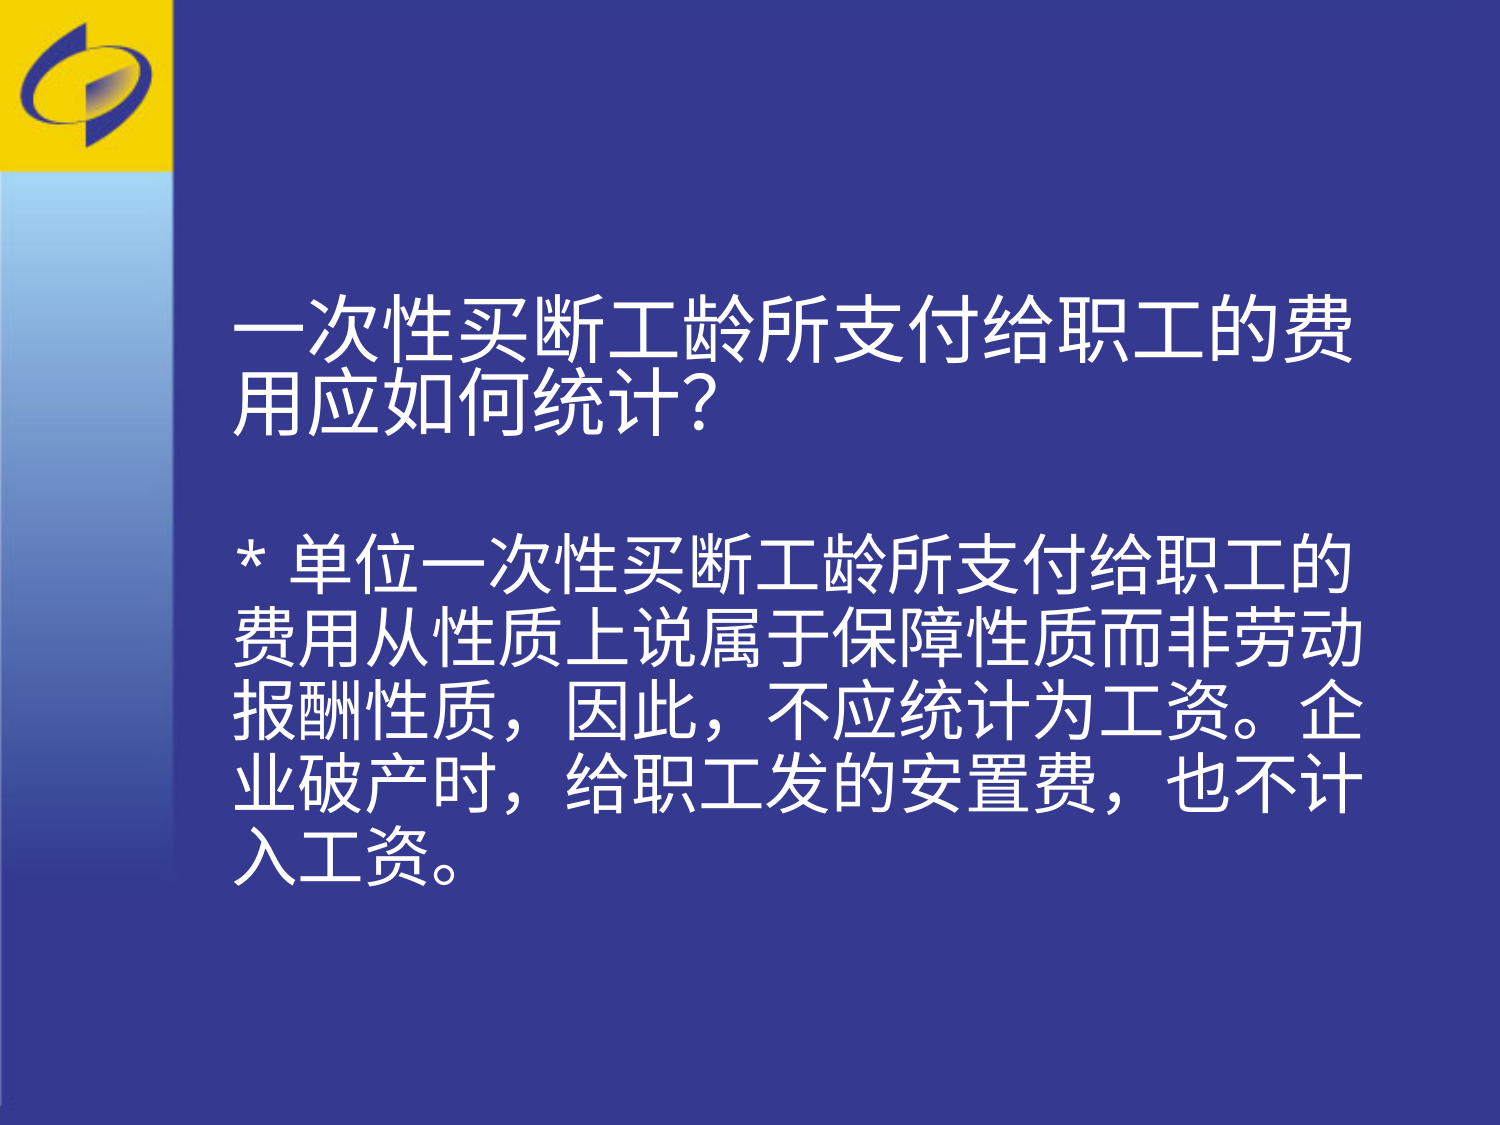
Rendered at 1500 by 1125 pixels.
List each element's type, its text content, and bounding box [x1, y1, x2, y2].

picture [0, 0, 1500, 1125]
list 一次性买断工龄所支付给职工的费用应如何统计？ *单位一次性买断工龄所支付给职工的费用从性质上说属于保障性质而非劳动报酬性质，因此，不应统计为工资。企业破产时，给职工发的安置费，也不计入工资。 [216, 291, 1385, 925]
